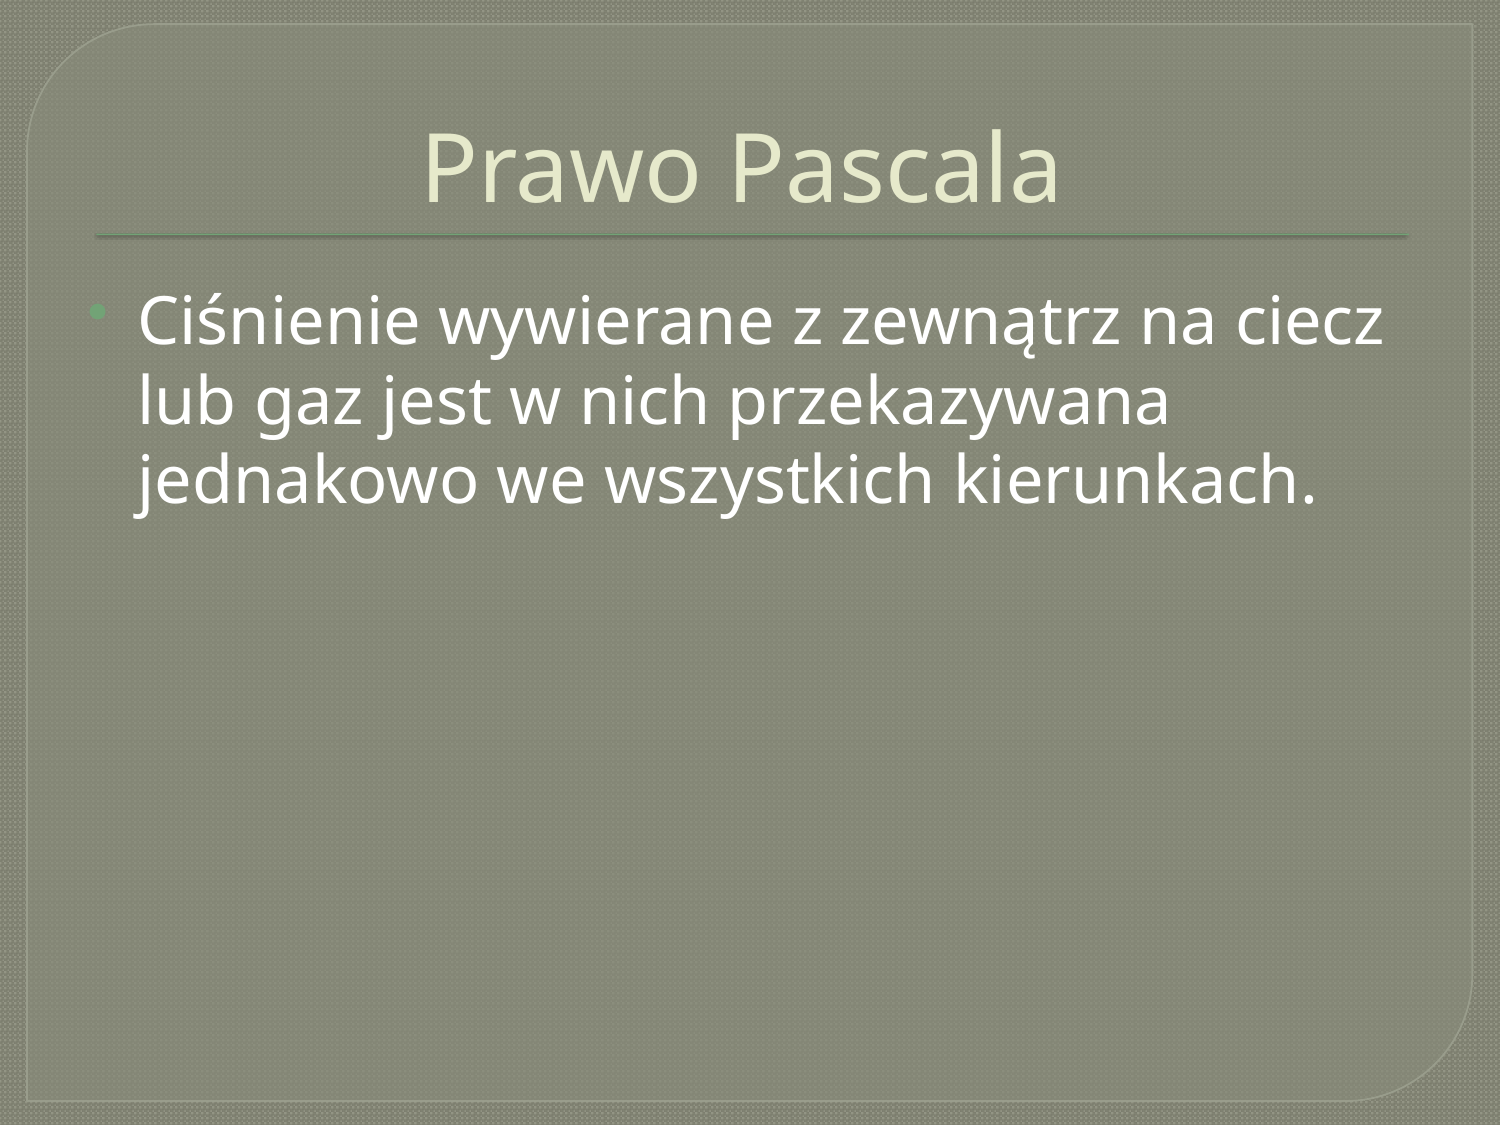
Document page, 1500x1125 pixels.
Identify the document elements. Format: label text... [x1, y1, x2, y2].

list Ciśnienie wywierane z zewnątrz na ciecz lub gaz jest w nich przekazywana jednakowo we wszystkich kierunkach. [75, 270, 1425, 1013]
title Prawo Pascala [75, 41, 1425, 230]
